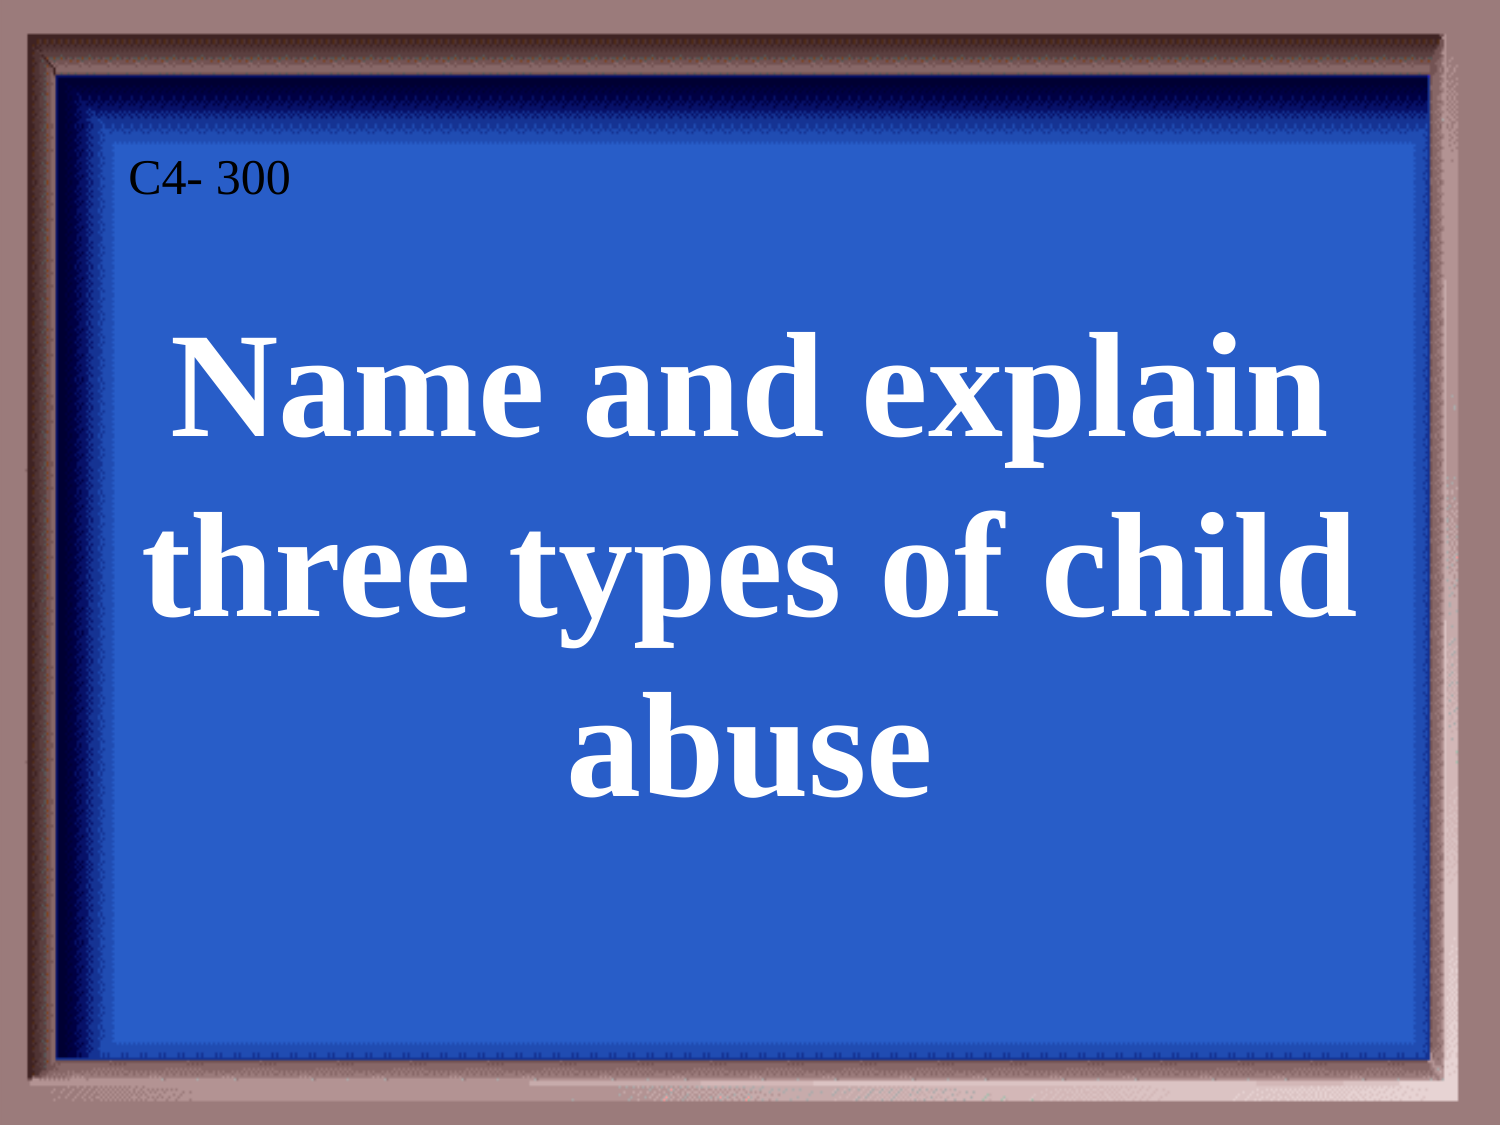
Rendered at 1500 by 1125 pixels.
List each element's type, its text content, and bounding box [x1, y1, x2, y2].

text_box C4- 300 [113, 137, 306, 213]
title Name and explain three types of child abuse [112, 462, 1388, 650]
picture [0, 0, 1500, 1125]
